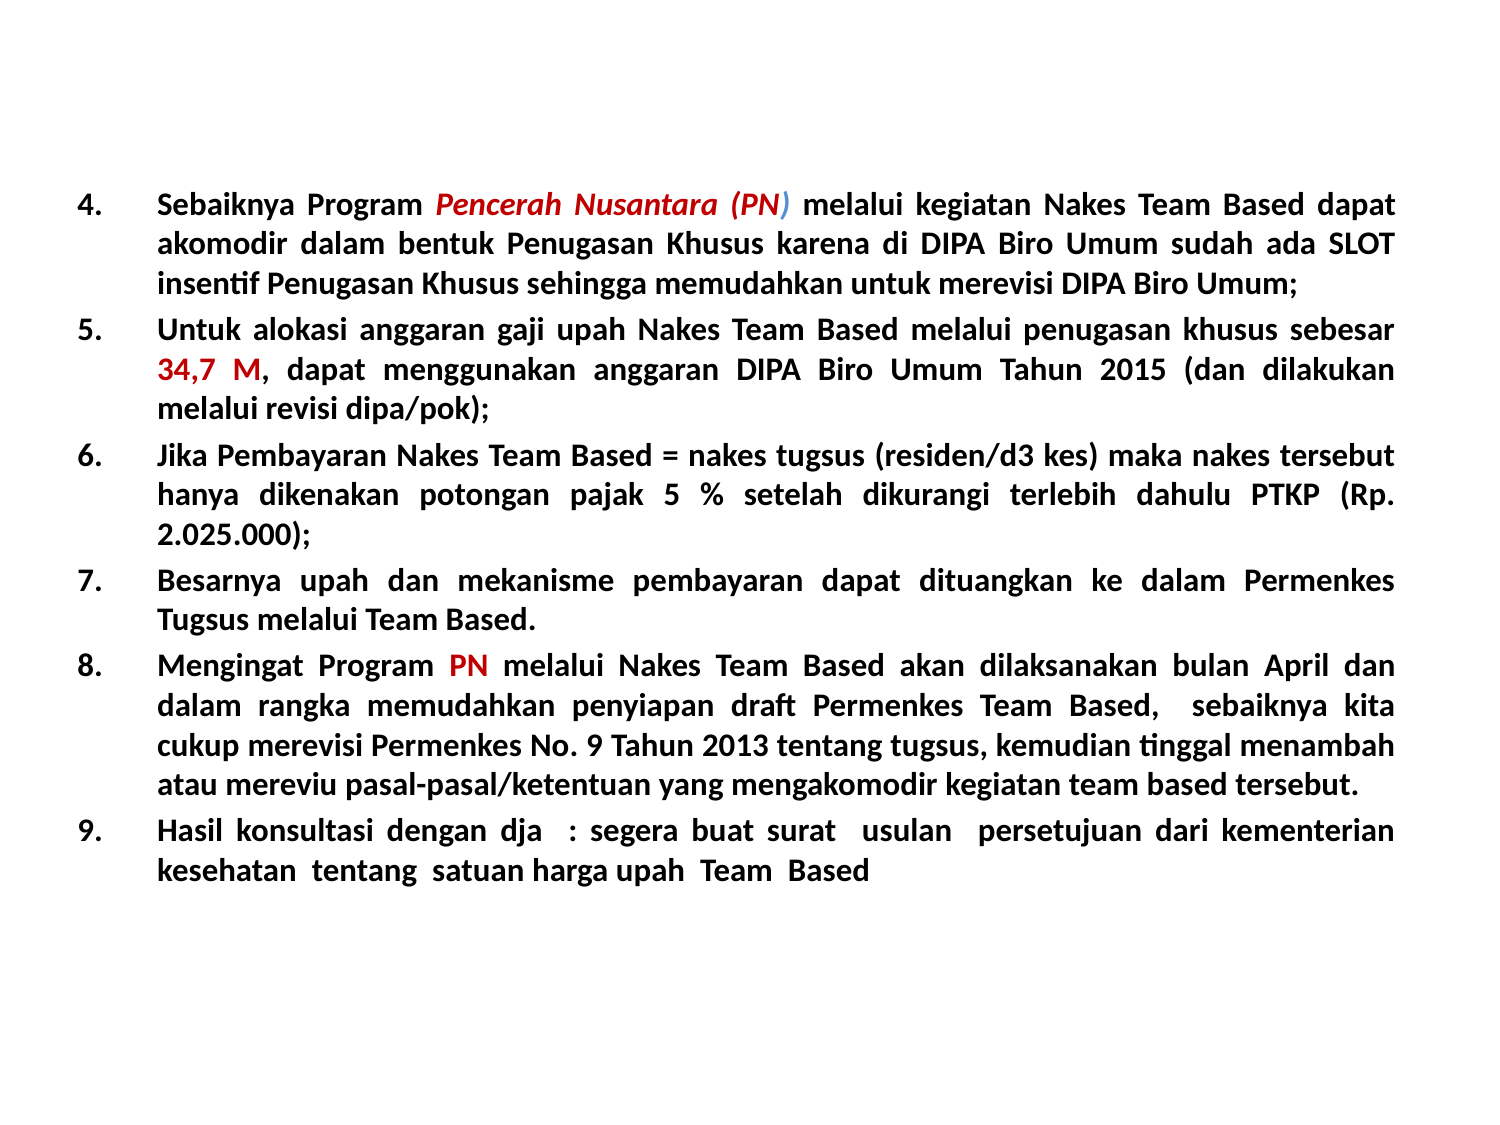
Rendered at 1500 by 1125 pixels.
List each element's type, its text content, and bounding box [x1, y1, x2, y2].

list Sebaiknya Program Pencerah Nusantara (PN) melalui kegiatan Nakes Team Based dapat akomodir dalam bentuk Penugasan Khusus karena di DIPA Biro Umum sudah ada SLOT insentif Penugasan Khusus sehingga memudahkan untuk merevisi DIPA Biro Umum; Untuk alokasi anggaran gaji upah Nakes Team Based melalui penugasan khusus sebesar 34,7 M, dapat menggunakan anggaran DIPA Biro Umum Tahun 2015 (dan dilakukan melalui revisi dipa/pok); Jika Pembayaran Nakes Team Based = nakes tugsus (residen/d3 kes) maka nakes tersebut hanya dikenakan potongan pajak 5 % setelah dikurangi terlebih dahulu PTKP (Rp. 2.025.000); Besarnya upah dan mekanisme pembayaran dapat dituangkan ke dalam Permenkes Tugsus melalui Team Based. Mengingat Program PN melalui Nakes Team Based akan dilaksanakan bulan April dan dalam rangka memudahkan penyiapan draft Permenkes Team Based, sebaiknya kita cukup merevisi Permenkes No. 9 Tahun 2013 tentang tugsus, kemudian tinggal menambah atau mereviu pasal-pasal/ketentuan yang mengakomodir kegiatan team based tersebut. Hasil konsultasi dengan dja : segera buat surat usulan persetujuan dari kementerian kesehatan tentang satuan harga upah Team Based [62, 174, 1413, 918]
